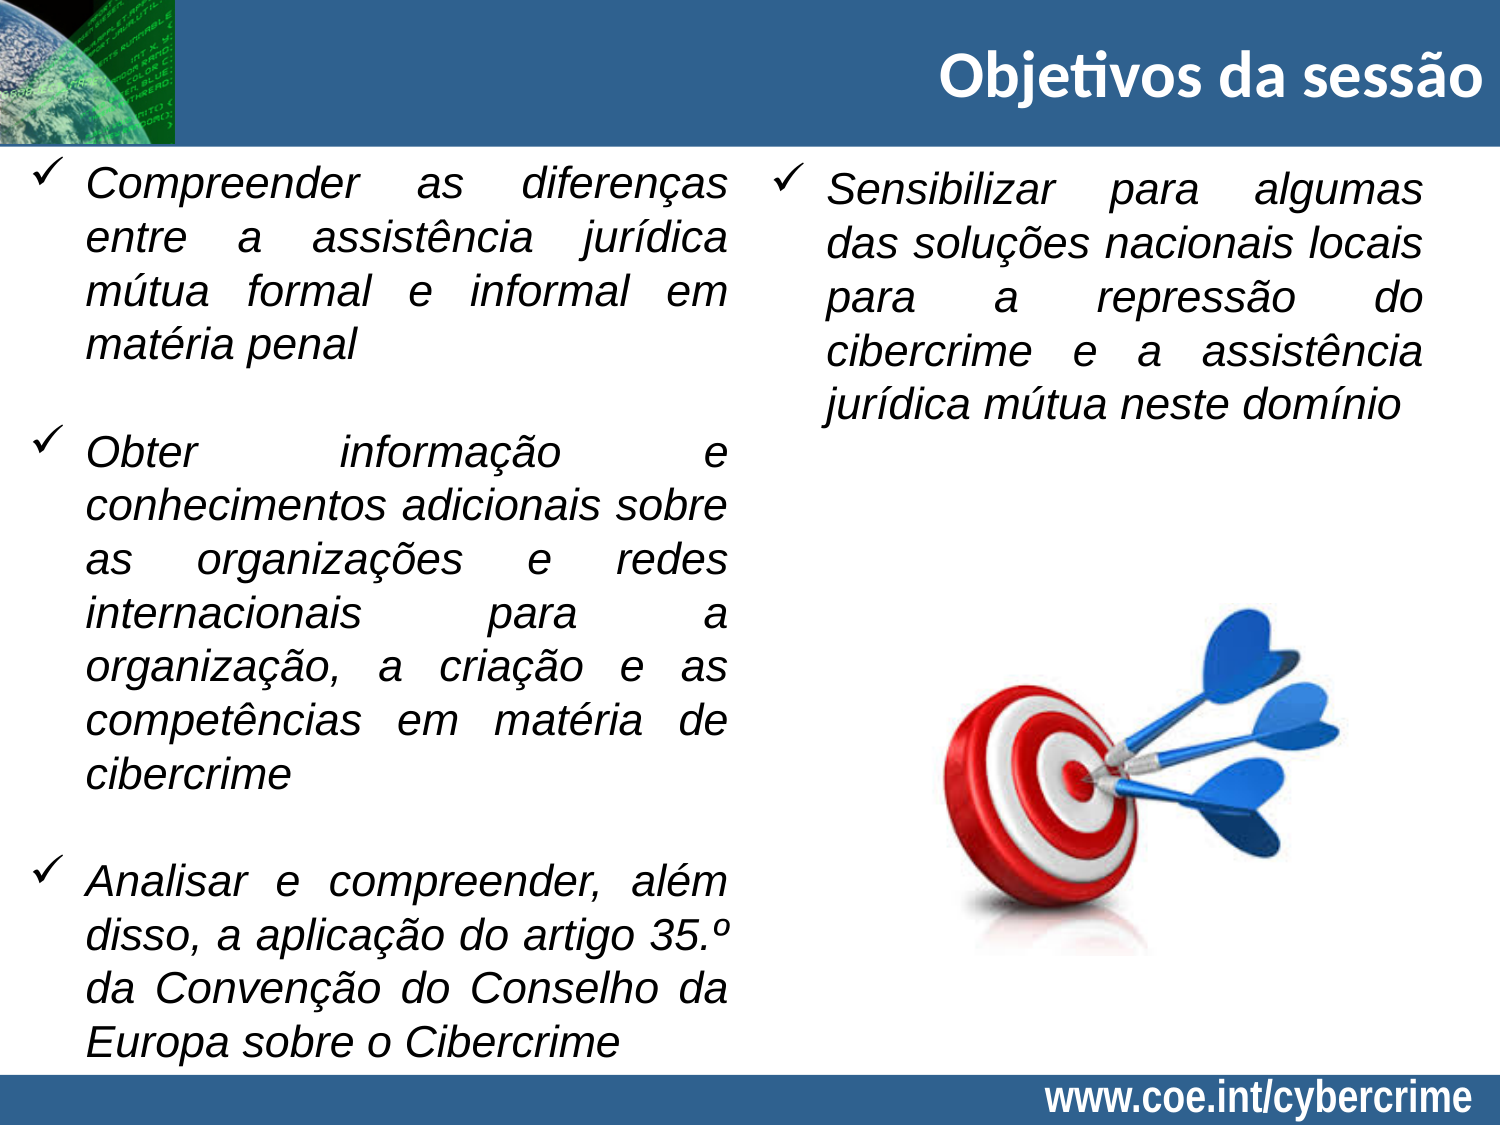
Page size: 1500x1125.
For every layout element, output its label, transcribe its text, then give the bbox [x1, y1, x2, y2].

picture [904, 602, 1366, 957]
text_box [0, 1073, 1030, 1125]
text_box Sensibilizar para algumas das soluções nacionais locais para a repressão do cibercrime e a assistência jurídica mútua neste domínio [755, 152, 1440, 437]
text_box Objetivos da sessão [179, 0, 1500, 149]
text_box Compreender as diferenças entre a assistência jurídica mútua formal e informal em matéria penal Obter informação e conhecimentos adicionais sobre as organizações e redes internacionais para a organização, a criação e as competências em matéria de cibercrime Analisar e compreender, além disso, a aplicação do artigo 35.º da Convenção do Conselho da Europa sobre o Cibercrime [14, 146, 745, 1074]
picture [0, 0, 175, 144]
text_box www.coe.int/cybercrime [1030, 1059, 1500, 1125]
